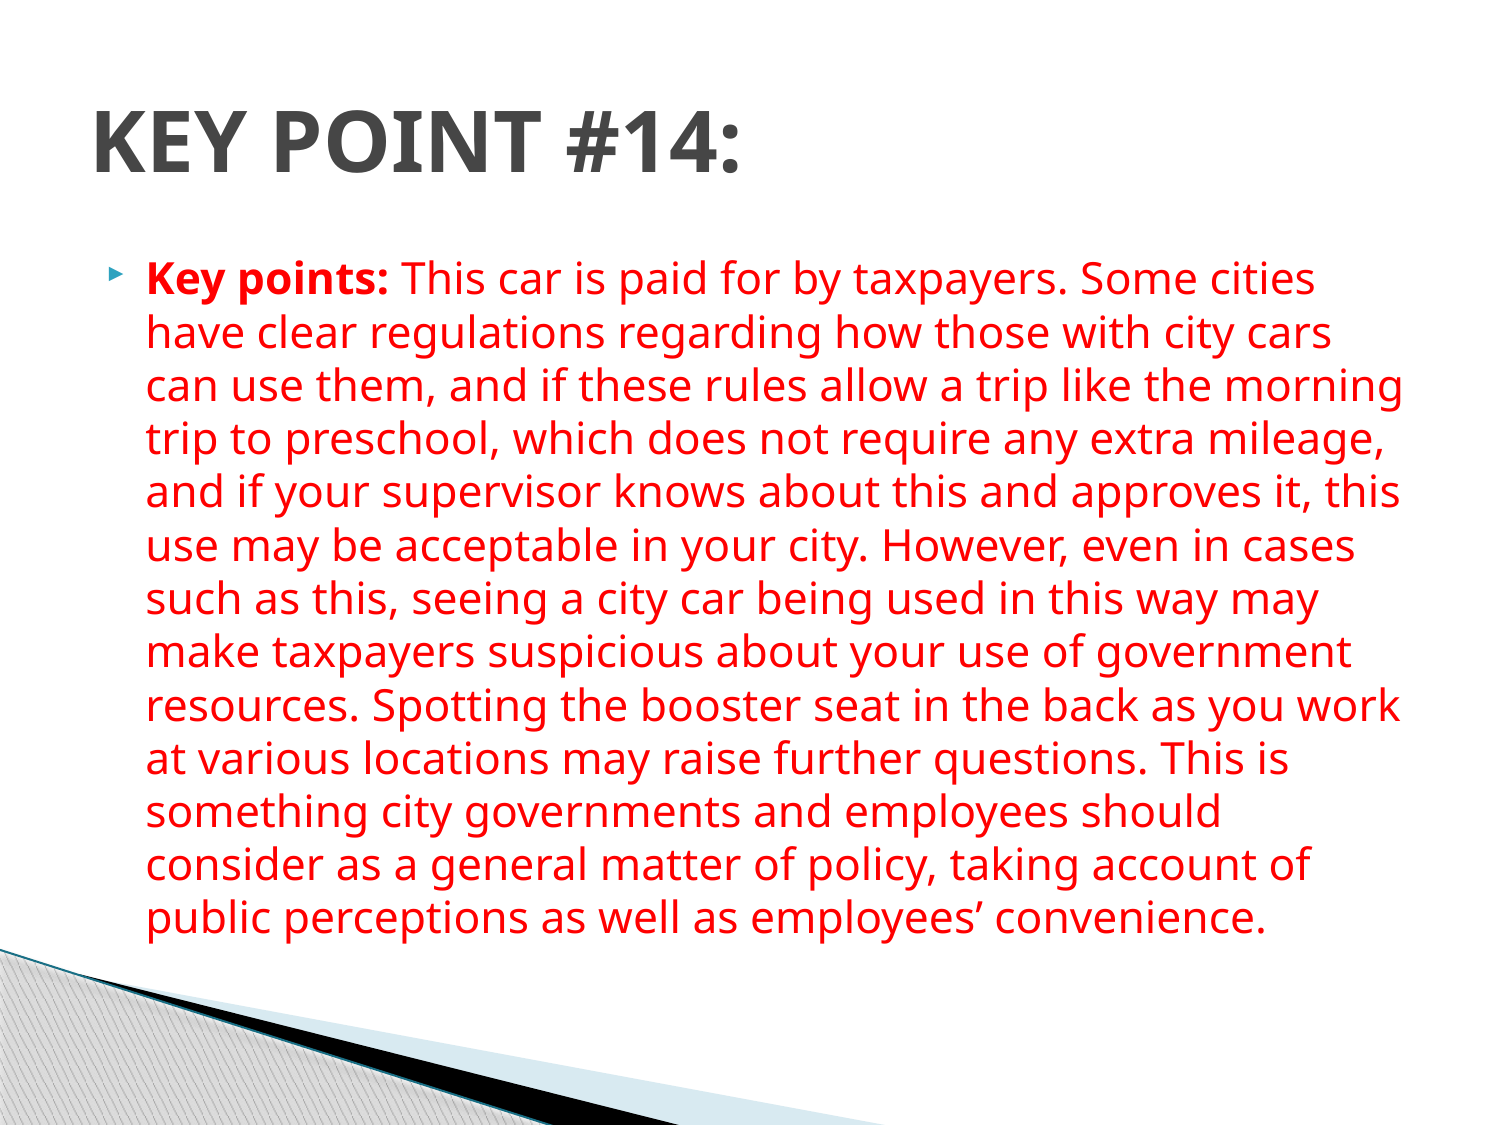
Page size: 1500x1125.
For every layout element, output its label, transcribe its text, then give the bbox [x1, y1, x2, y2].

title KEY POINT #14: [75, 45, 1425, 233]
list Key points: This car is paid for by taxpayers. Some cities have clear regulations regarding how those with city cars can use them, and if these rules allow a trip like the morning trip to preschool, which does not require any extra mileage, and if your supervisor knows about this and approves it, this use may be acceptable in your city. However, even in cases such as this, seeing a city car being used in this way may make taxpayers suspicious about your use of government resources. Spotting the booster seat in the back as you work at various locations may raise further questions. This is something city governments and employees should consider as a general matter of policy, taking account of public perceptions as well as employees’ convenience. [75, 243, 1425, 986]
